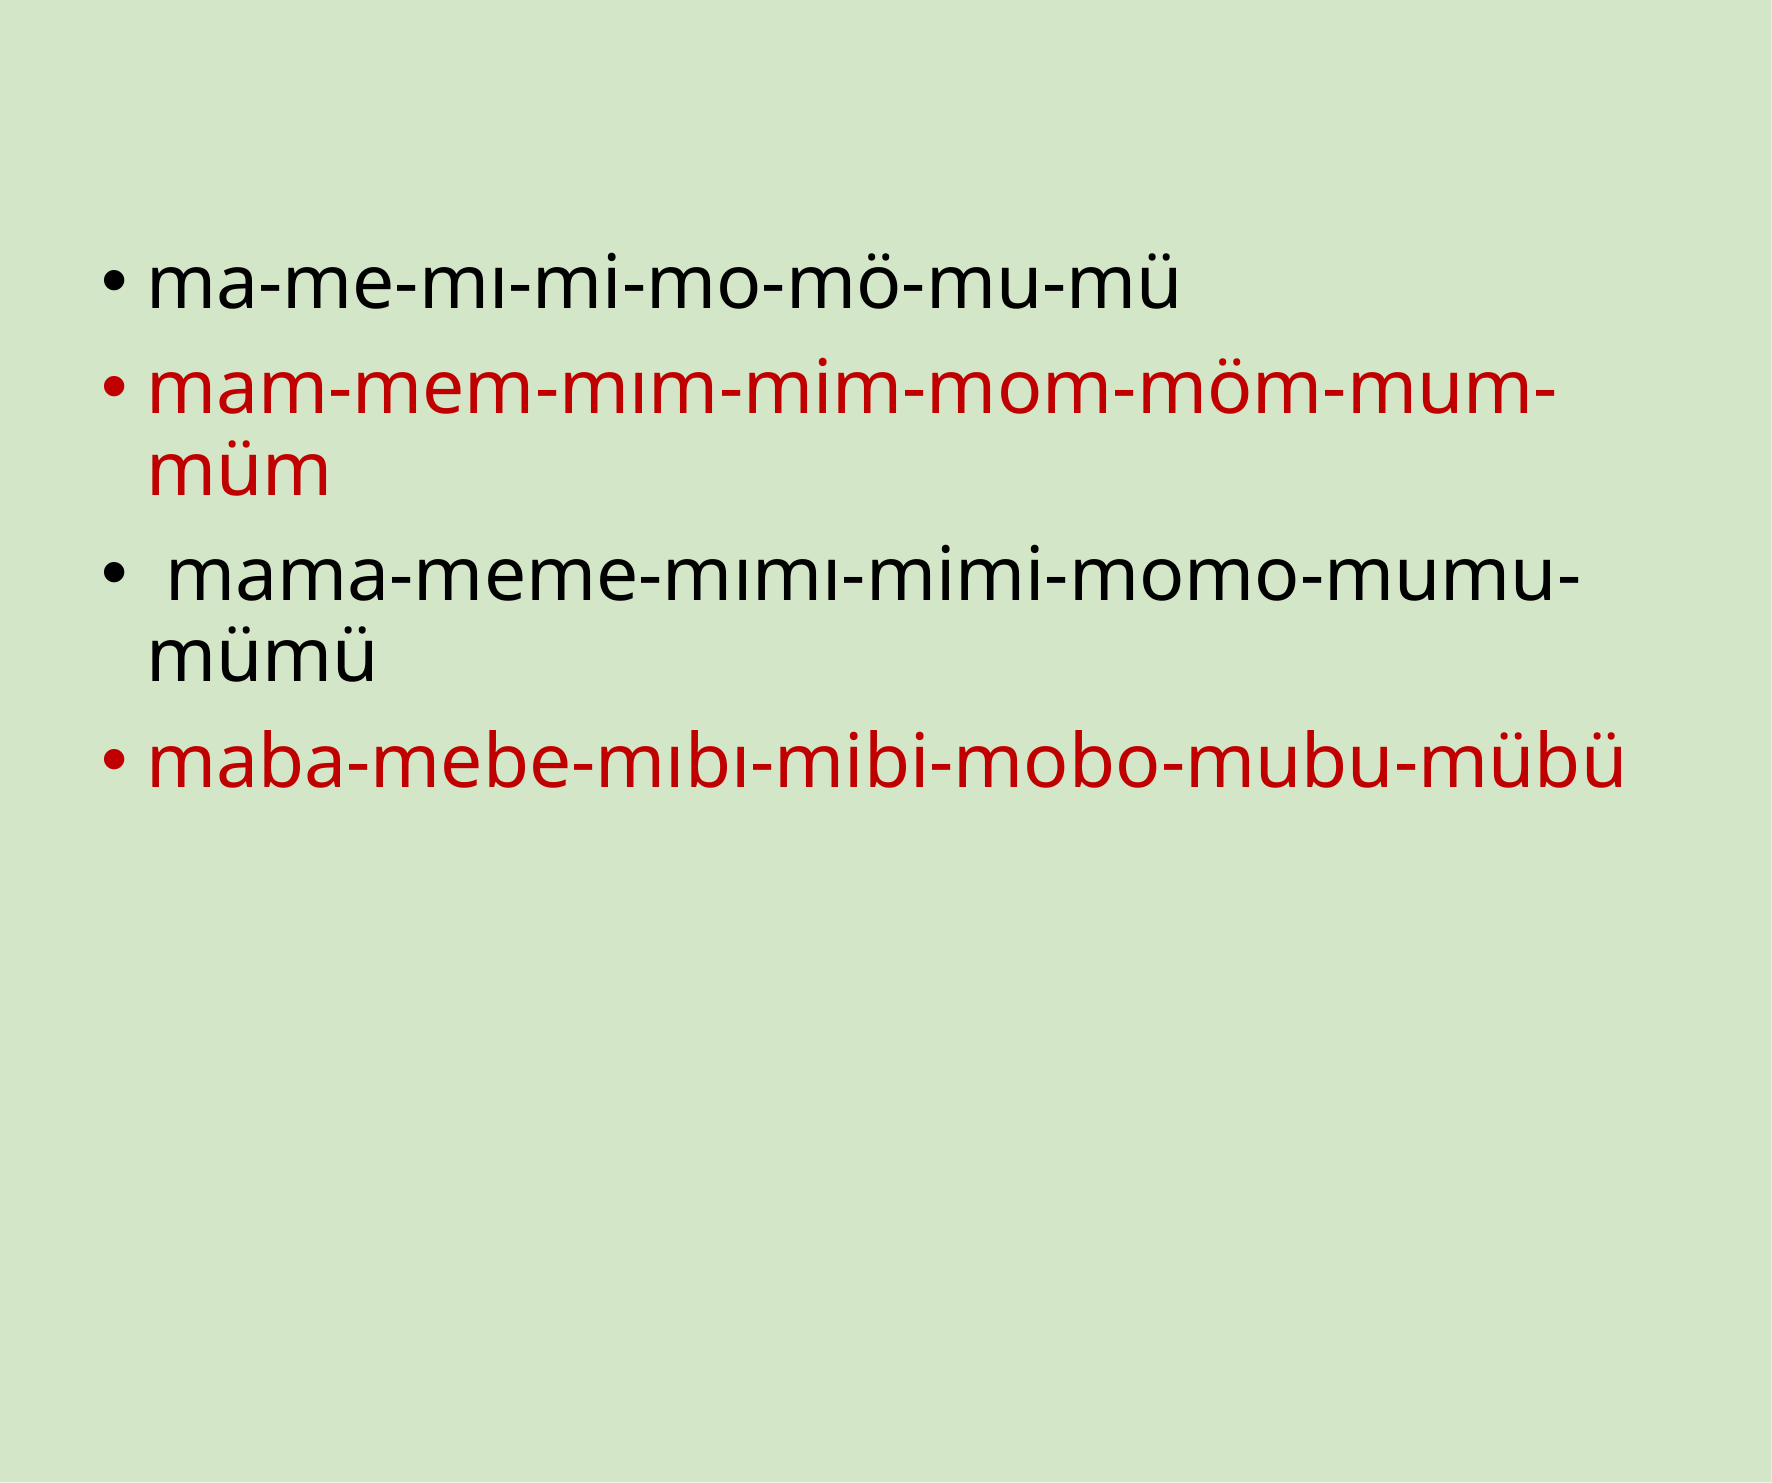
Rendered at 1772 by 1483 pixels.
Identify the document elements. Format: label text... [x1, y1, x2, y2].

list ma-me-mı-mi-mo-mö-mu-mü mam-mem-mım-mim-mom-möm-mum-müm mama-meme-mımı-mimi-momo-mumu-mümü maba-mebe-mıbı-mibi-mobo-mubu-mübü [86, 236, 1679, 1253]
